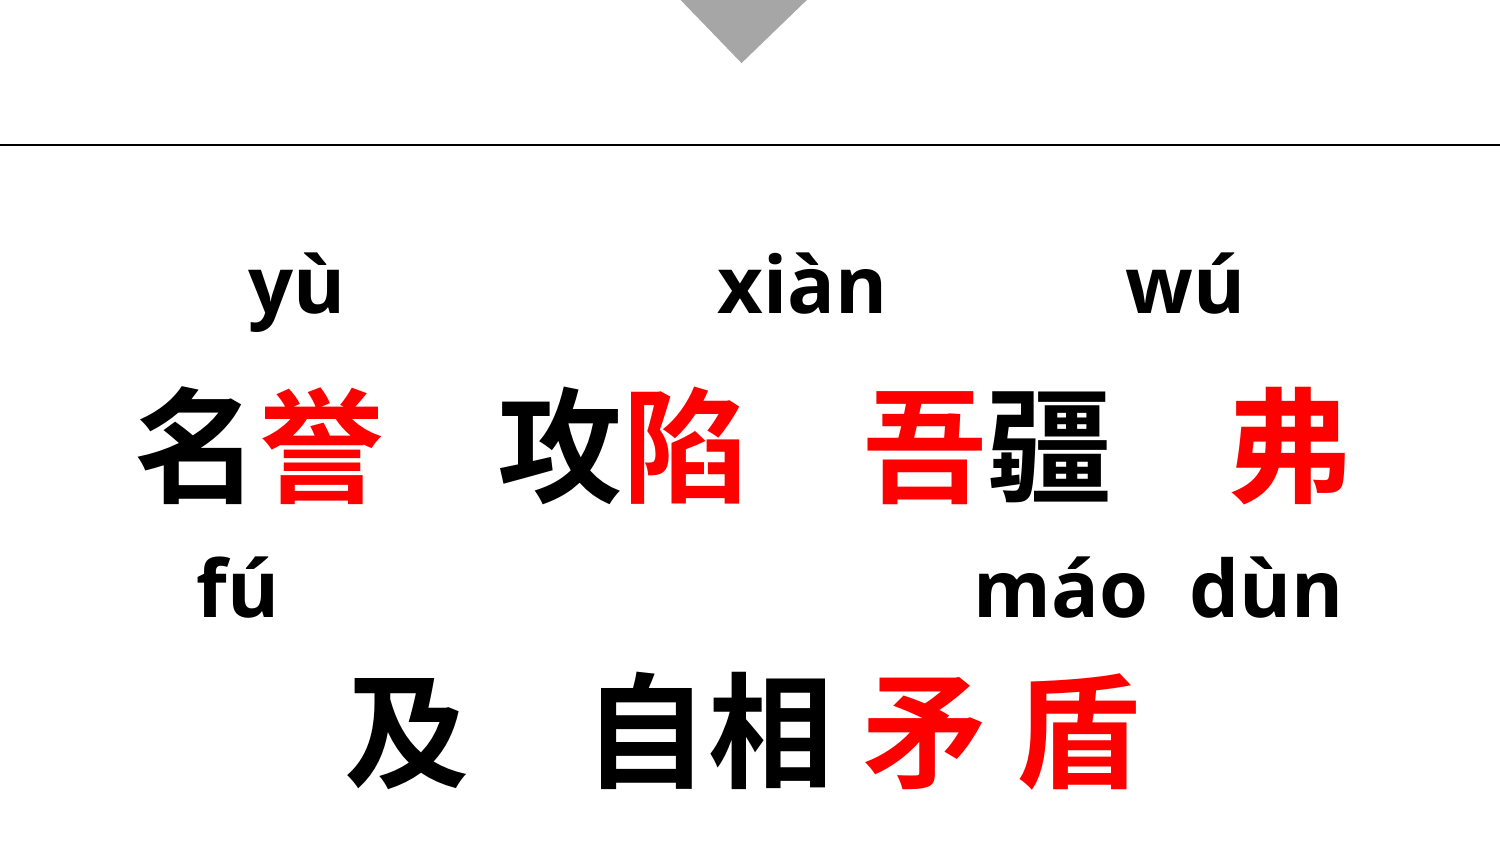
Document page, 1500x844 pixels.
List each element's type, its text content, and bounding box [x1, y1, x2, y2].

text_box 名誉 攻陷 吾疆 弗及 自相 矛 盾 [61, 228, 1425, 810]
text_box fú [185, 532, 399, 639]
text_box [679, 0, 809, 65]
text_box máo dùn [962, 532, 1411, 639]
text_box wú [1114, 228, 1309, 335]
text_box yù [237, 228, 451, 335]
text_box xiàn [706, 228, 963, 335]
